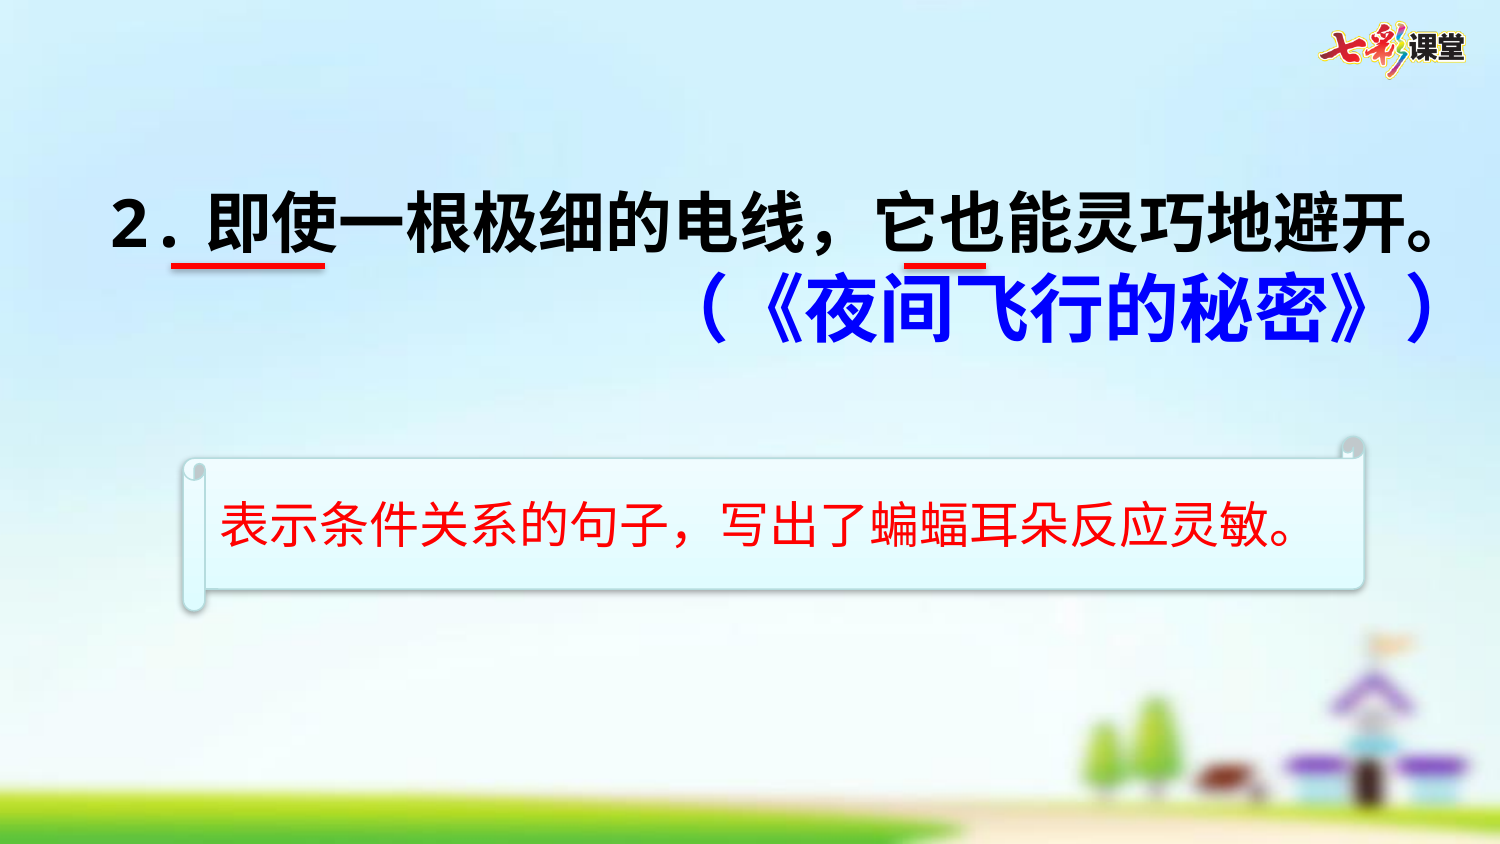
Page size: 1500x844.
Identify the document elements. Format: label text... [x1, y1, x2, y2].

text_box 2.即使一根极细的电线，它也能灵巧地避开。 （《夜间飞行的秘密》） [94, 173, 1495, 449]
text_box 表示条件关系的句子，写出了蝙蝠耳朵反应灵敏。 [182, 435, 1365, 612]
picture [0, 0, 1500, 844]
